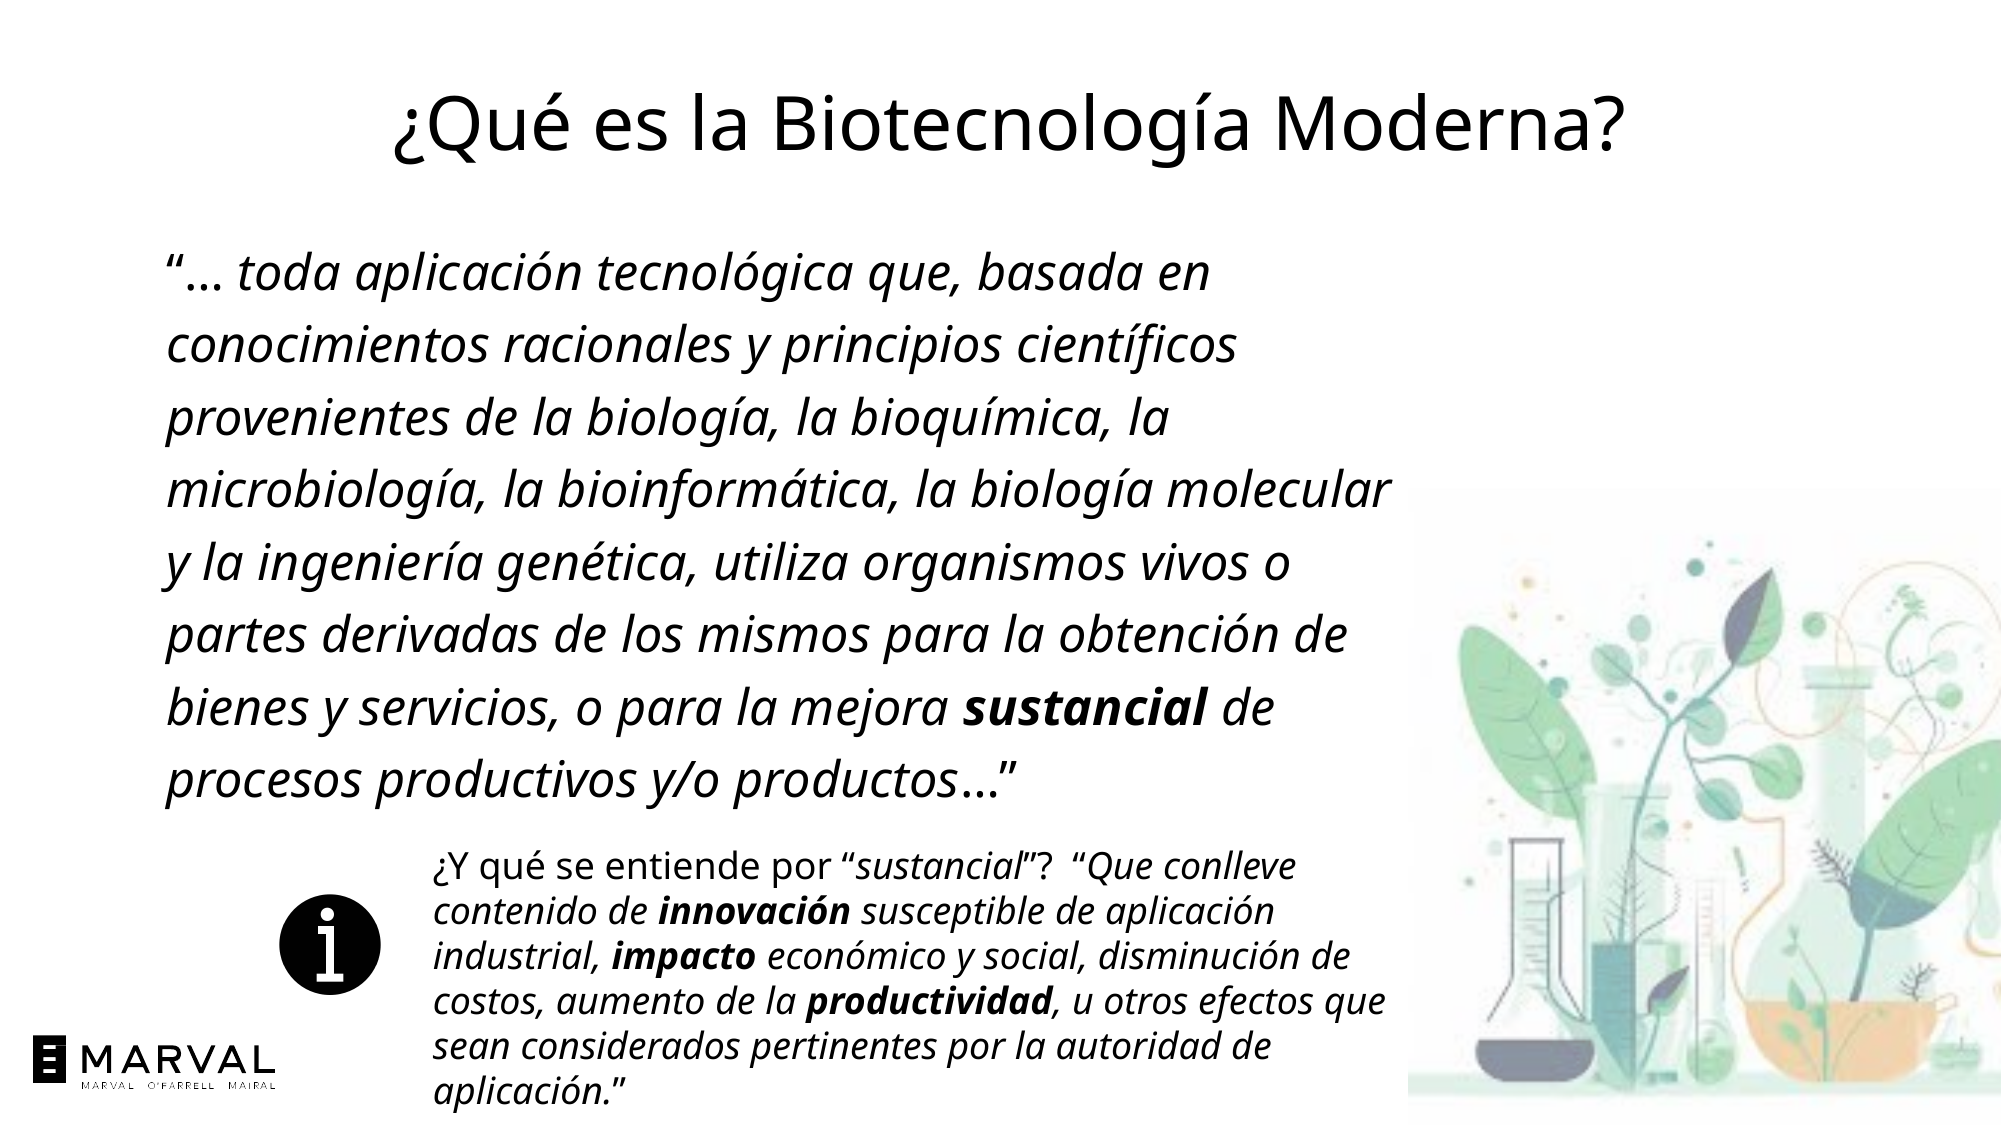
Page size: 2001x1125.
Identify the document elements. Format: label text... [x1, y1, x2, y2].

picture [266, 881, 394, 1008]
list “… toda aplicación tecnológica que, basada en conocimientos racionales y principios científicos provenientes de la biología, la bioquímica, la microbiología, la bioinformática, la biología molecular y la ingeniería genética, utiliza organismos vivos o partes derivadas de los mismos para la obtención de bienes y servicios, o para la mejora sustancial de procesos productivos y/o productos…” [151, 220, 1422, 817]
picture [1408, 488, 2000, 1125]
text_box ¿Y qué se entiende por “sustancial”? “Que conlleve contenido de innovación susceptible de aplicación industrial, impacto económico y social, disminución de costos, aumento de la productividad, u otros efectos que sean considerados pertinentes por la autoridad de aplicación.” [418, 835, 1408, 1120]
title ¿Qué es la Biotecnología Moderna? [148, 36, 1872, 174]
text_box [33, 1035, 275, 1090]
